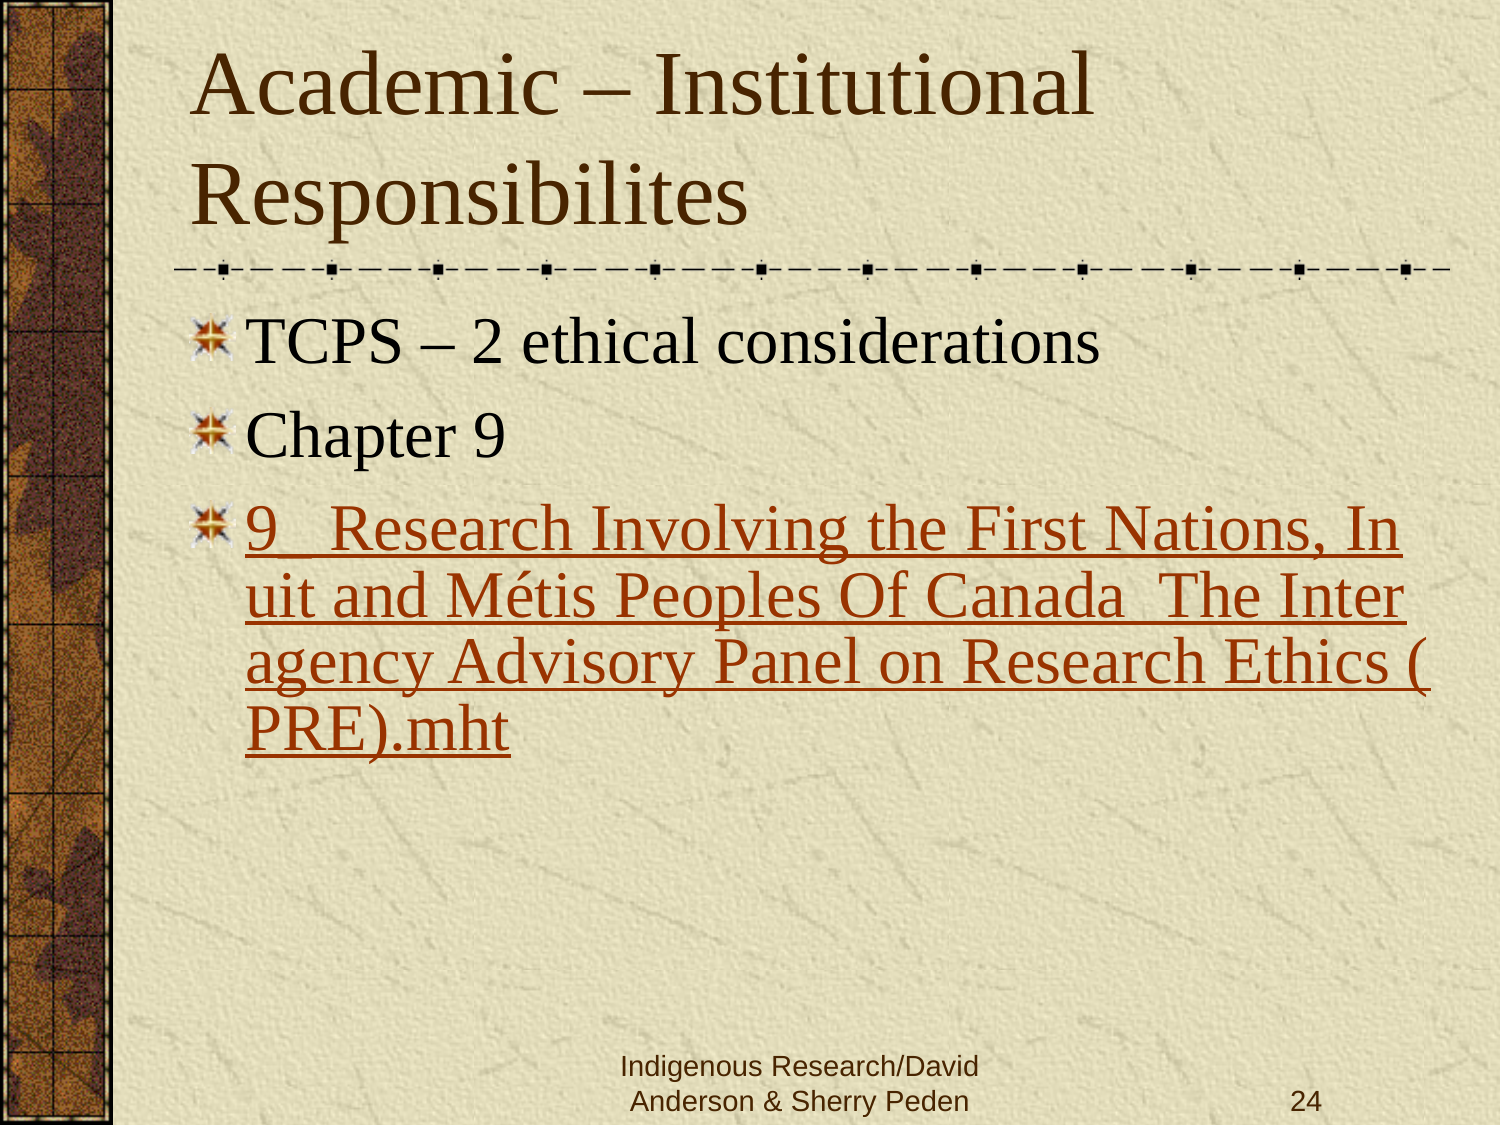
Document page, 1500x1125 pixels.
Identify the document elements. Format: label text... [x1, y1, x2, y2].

title Academic – Institutional Responsibilites [174, 62, 1451, 251]
list TCPS – 2 ethical considerations Chapter 9 9_ Research Involving the First Nations, Inuit and Métis Peoples Of Canada The Interagency Advisory Panel on Research Ethics (PRE).mht [173, 289, 1449, 965]
slide_number 24 [1149, 1049, 1463, 1125]
picture [0, 0, 1500, 1125]
footer Indigenous Research/David Anderson & Sherry Peden [562, 1049, 1038, 1125]
